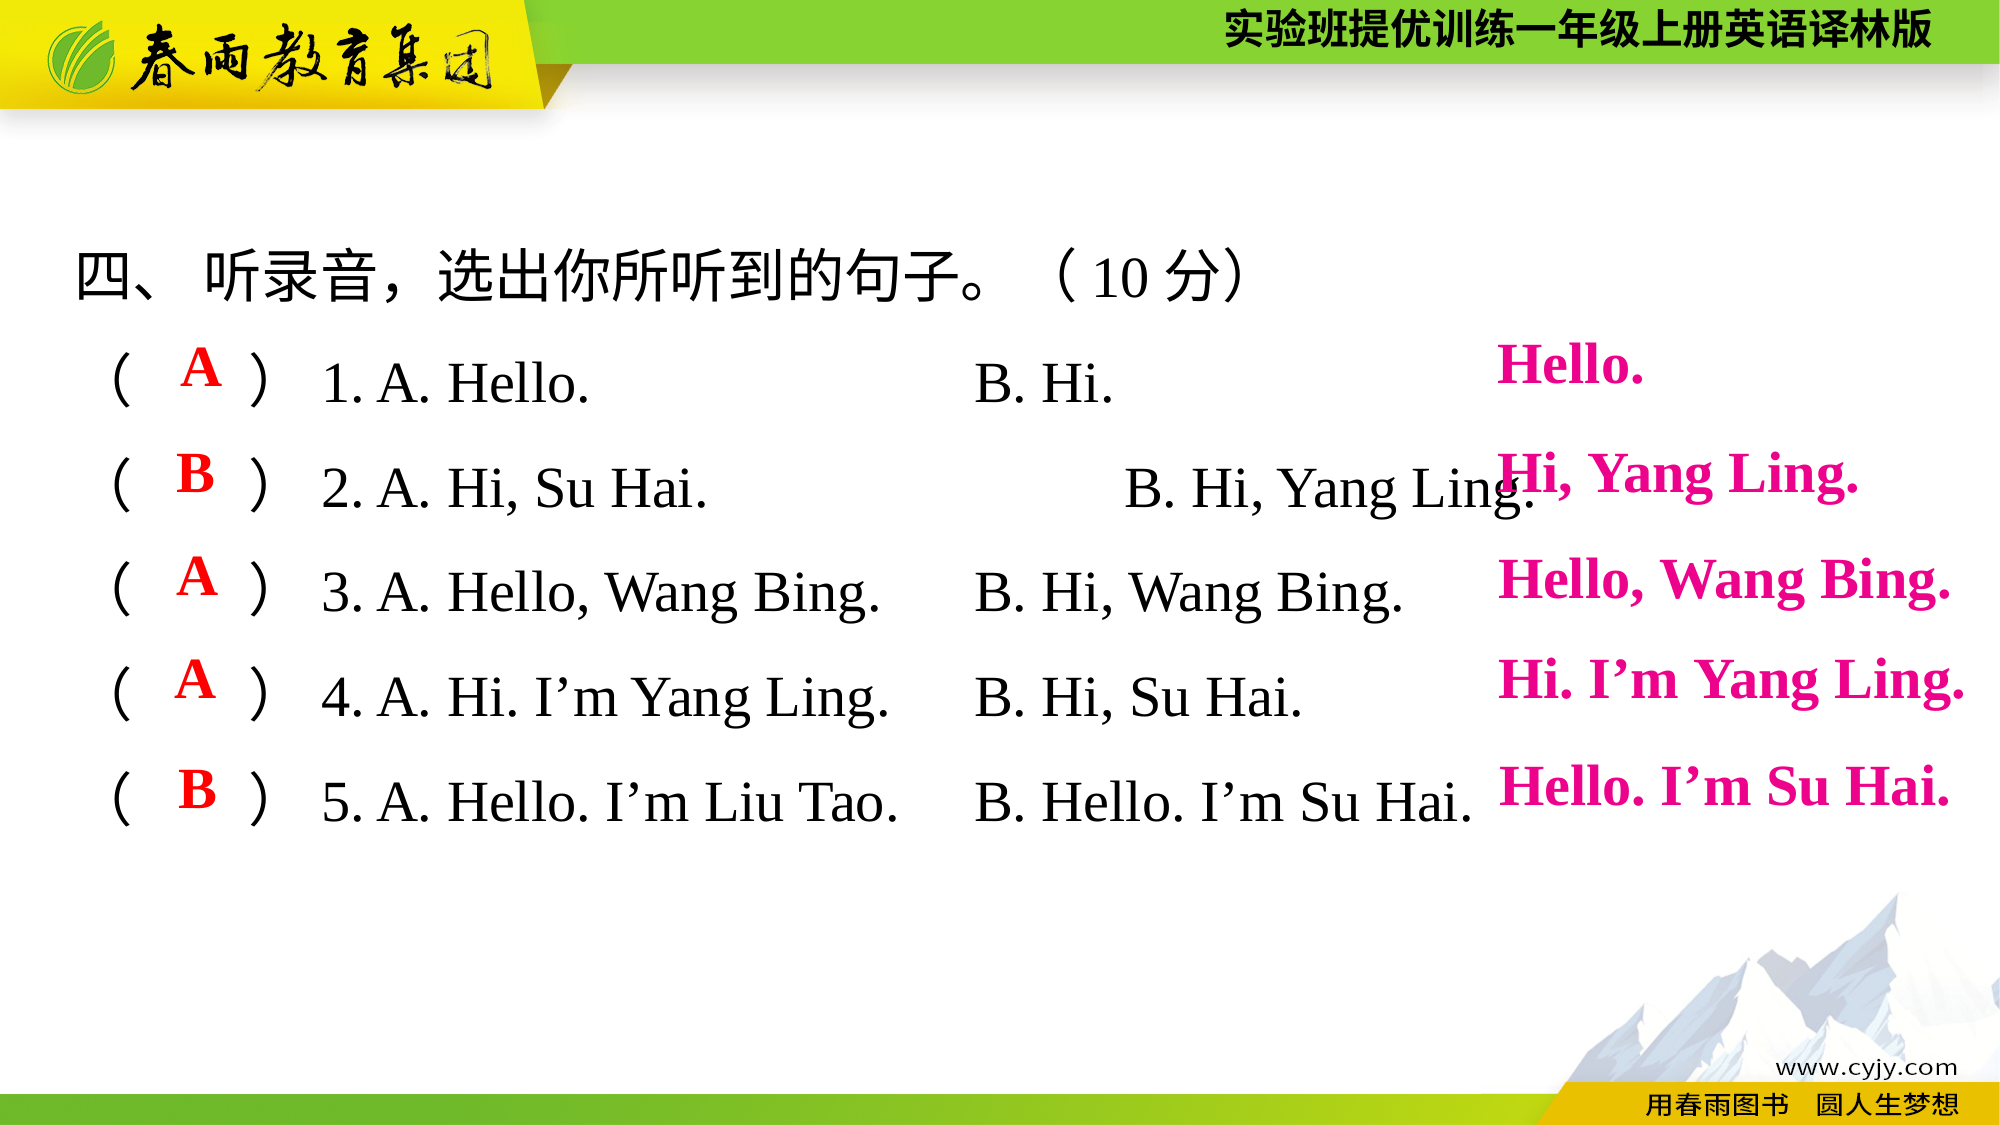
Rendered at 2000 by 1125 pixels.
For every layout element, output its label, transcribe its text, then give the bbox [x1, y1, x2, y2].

text_box A [159, 633, 232, 718]
text_box A [166, 320, 238, 406]
text_box Hi. I’m Yang Ling. [1483, 633, 1982, 718]
text_box Hello. I’m Su Hai. [1469, 740, 1966, 825]
text_box Hello. [1482, 317, 1660, 403]
text_box B [163, 742, 232, 828]
text_box Hello, Wang Bing. [1483, 533, 1967, 618]
text_box B [161, 426, 231, 512]
list 四、 听录音，选出你所听到的句子。（10分） （ ）1. A. Hello. B. Hi. （ ）2. A. Hi, Su Hai. B. Hi, Yang Ling. （ ）3. A. Hello, Wang Bing. B. Hi, Wang Bing. （ ）4. A. Hi. I’m Yang Ling. B. Hi, Su Hai. （ ）5. A. Hello. I’m Liu Tao. B. Hello. I’m Su Hai. [59, 196, 1944, 848]
picture [0, 0, 2000, 1125]
text_box Hi, Yang Ling. [1482, 426, 1876, 512]
text_box A [161, 530, 234, 615]
